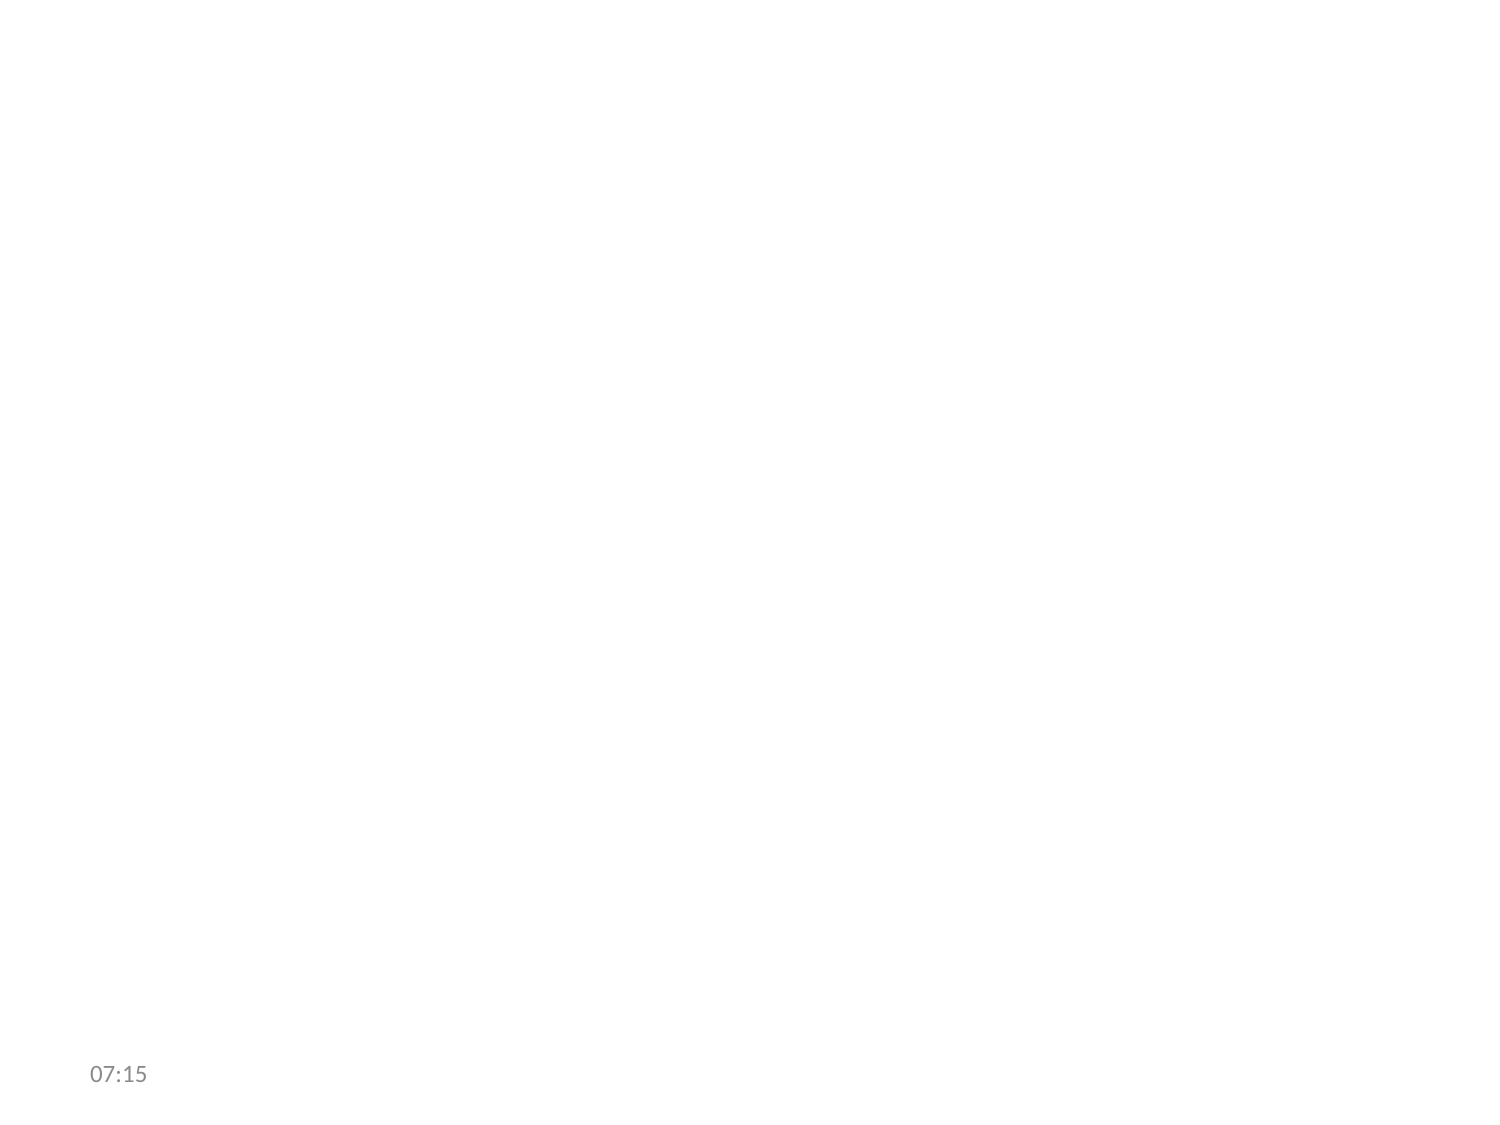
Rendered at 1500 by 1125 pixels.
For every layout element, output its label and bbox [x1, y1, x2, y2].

slide_number [75, 1042, 425, 1103]
